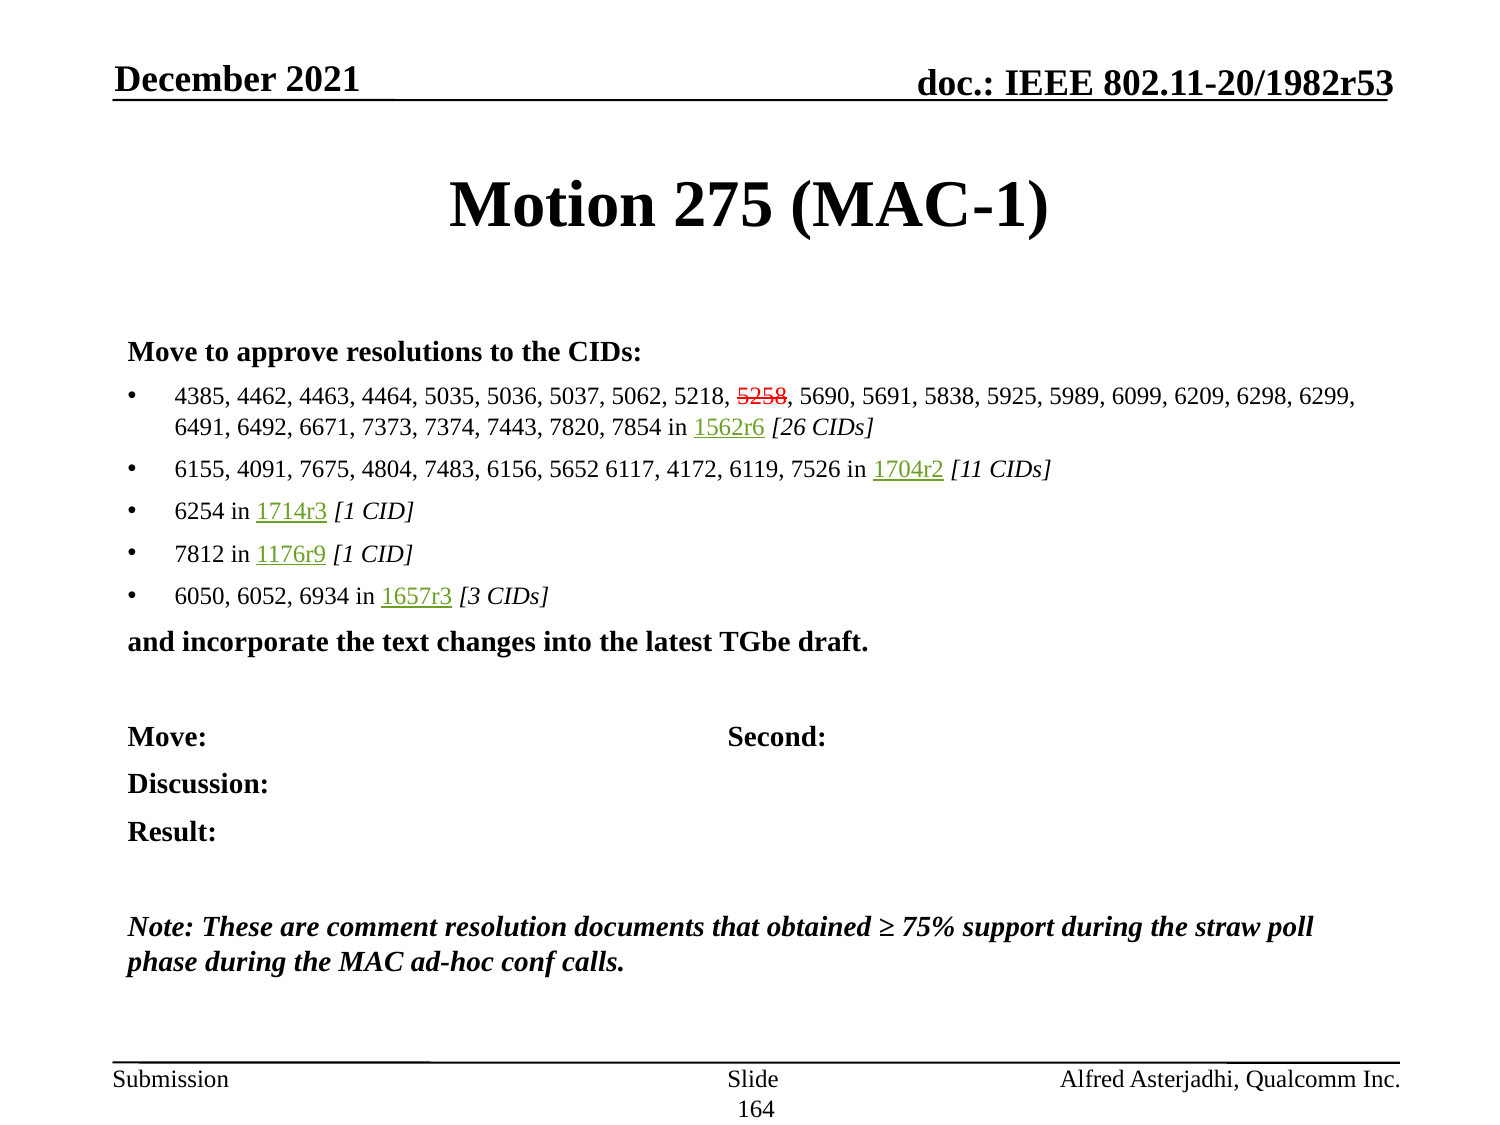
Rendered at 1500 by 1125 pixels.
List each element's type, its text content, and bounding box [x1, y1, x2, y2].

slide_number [114, 54, 423, 100]
footer Alfred Asterjadhi, Qualcomm Inc. [878, 1061, 1402, 1093]
title Motion 275 (MAC-1) [112, 112, 1388, 288]
list Move to approve resolutions to the CIDs: 4385, 4462, 4463, 4464, 5035, 5036, 5037, 5062, 5218, 5258, 5690, 5691, 5838, 5925, 5989, 6099, 6209, 6298, 6299, 6491, 6492, 6671, 7373, 7374, 7443, 7820, 7854 in 1562r6 [26 CIDs] 6155, 4091, 7675, 4804, 7483, 6156, 5652 6117, 4172, 6119, 7526 in 1704r2 [11 CIDs] 6254 in 1714r3 [1 CID] 7812 in 1176r9 [1 CID] 6050, 6052, 6934 in 1657r3 [3 CIDs] and incorporate the text changes into the latest TGbe draft. Move: Second: Discussion: Result: Note: These are comment resolution documents that obtained ≥ 75% support during the straw poll phase during the MAC ad-hoc conf calls. [112, 324, 1388, 1063]
slide_number Slide 164 [712, 1061, 800, 1123]
